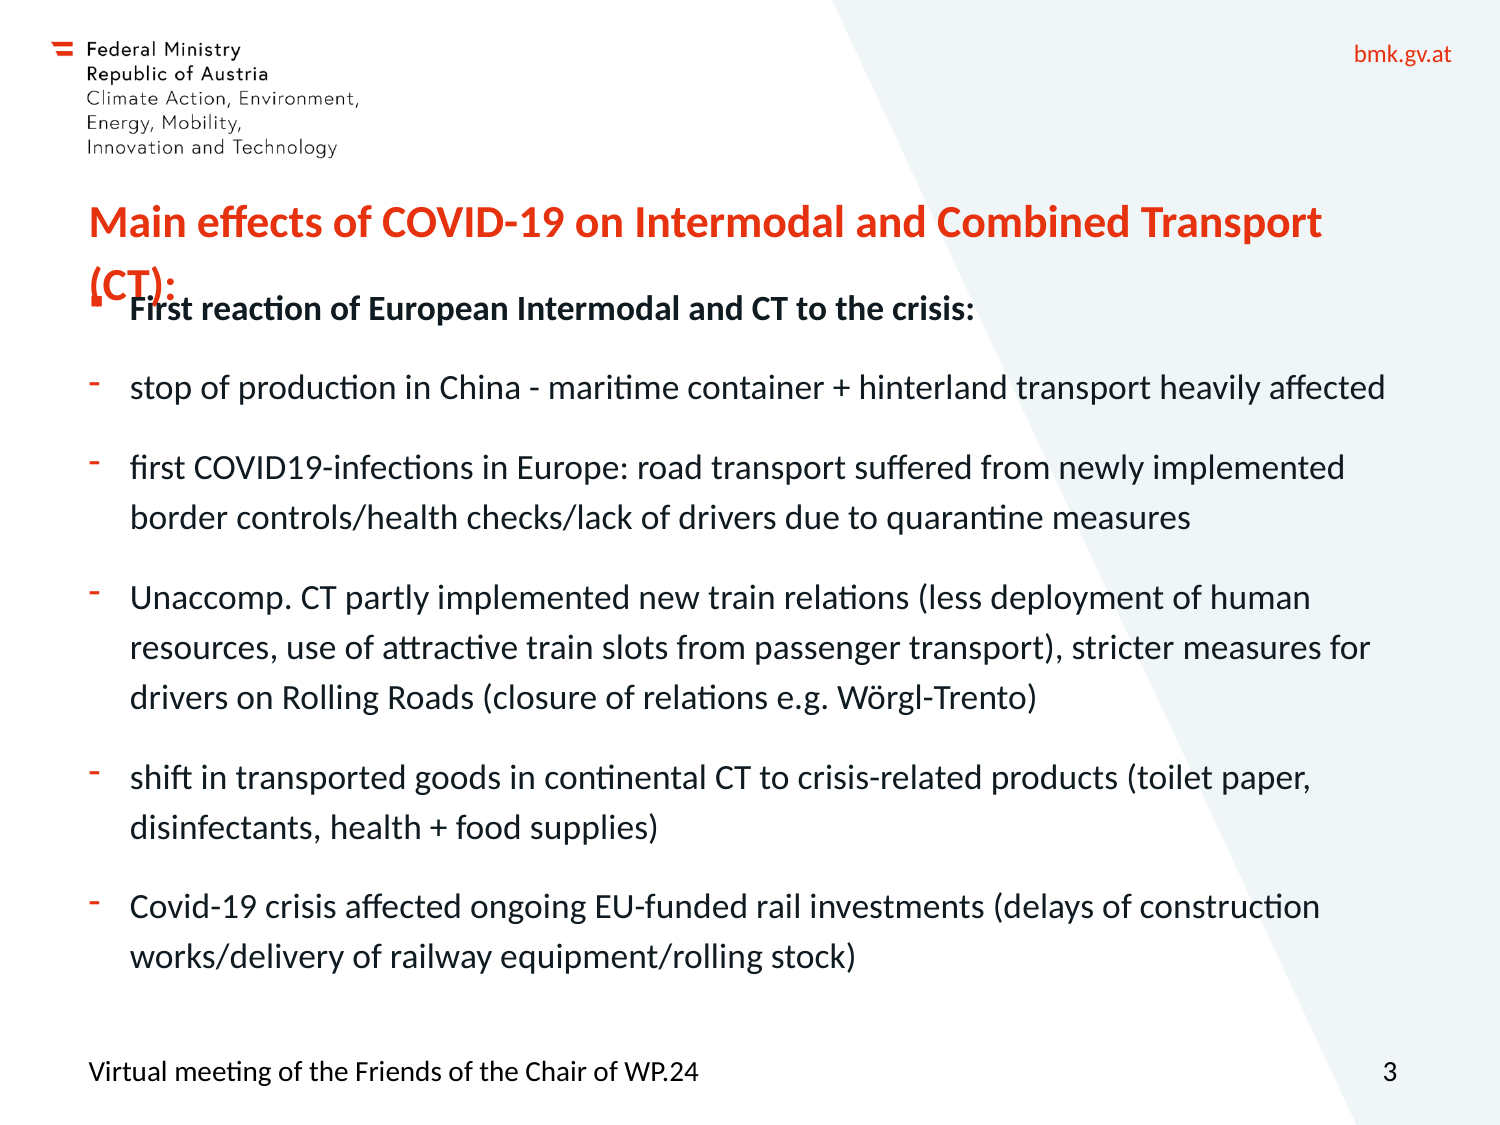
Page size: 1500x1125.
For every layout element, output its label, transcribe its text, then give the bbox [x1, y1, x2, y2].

title Main effects of COVID-19 on Intermodal and Combined Transport (CT): [88, 184, 1398, 277]
footer Virtual meeting of the Friends of the Chair of WP.24 [88, 1047, 1217, 1092]
list First reaction of European Intermodal and CT to the crisis: stop of production in China - maritime container + hinterland transport heavily affected first COVID19-infections in Europe: road transport suffered from newly implemented border controls/health checks/lack of drivers due to quarantine measures Unaccomp. CT partly implemented new train relations (less deployment of human resources, use of attractive train slots from passenger transport), stricter measures for drivers on Rolling Roads (closure of relations e.g. Wörgl-Trento) shift in transported goods in continental CT to crisis-related products (toilet paper, disinfectants, health + food supplies) Covid-19 crisis affected ongoing EU-funded rail investments (delays of construction works/delivery of railway equipment/rolling stock) [88, 277, 1398, 1036]
picture [0, 0, 1500, 1125]
slide_number 3 [1263, 1047, 1398, 1092]
